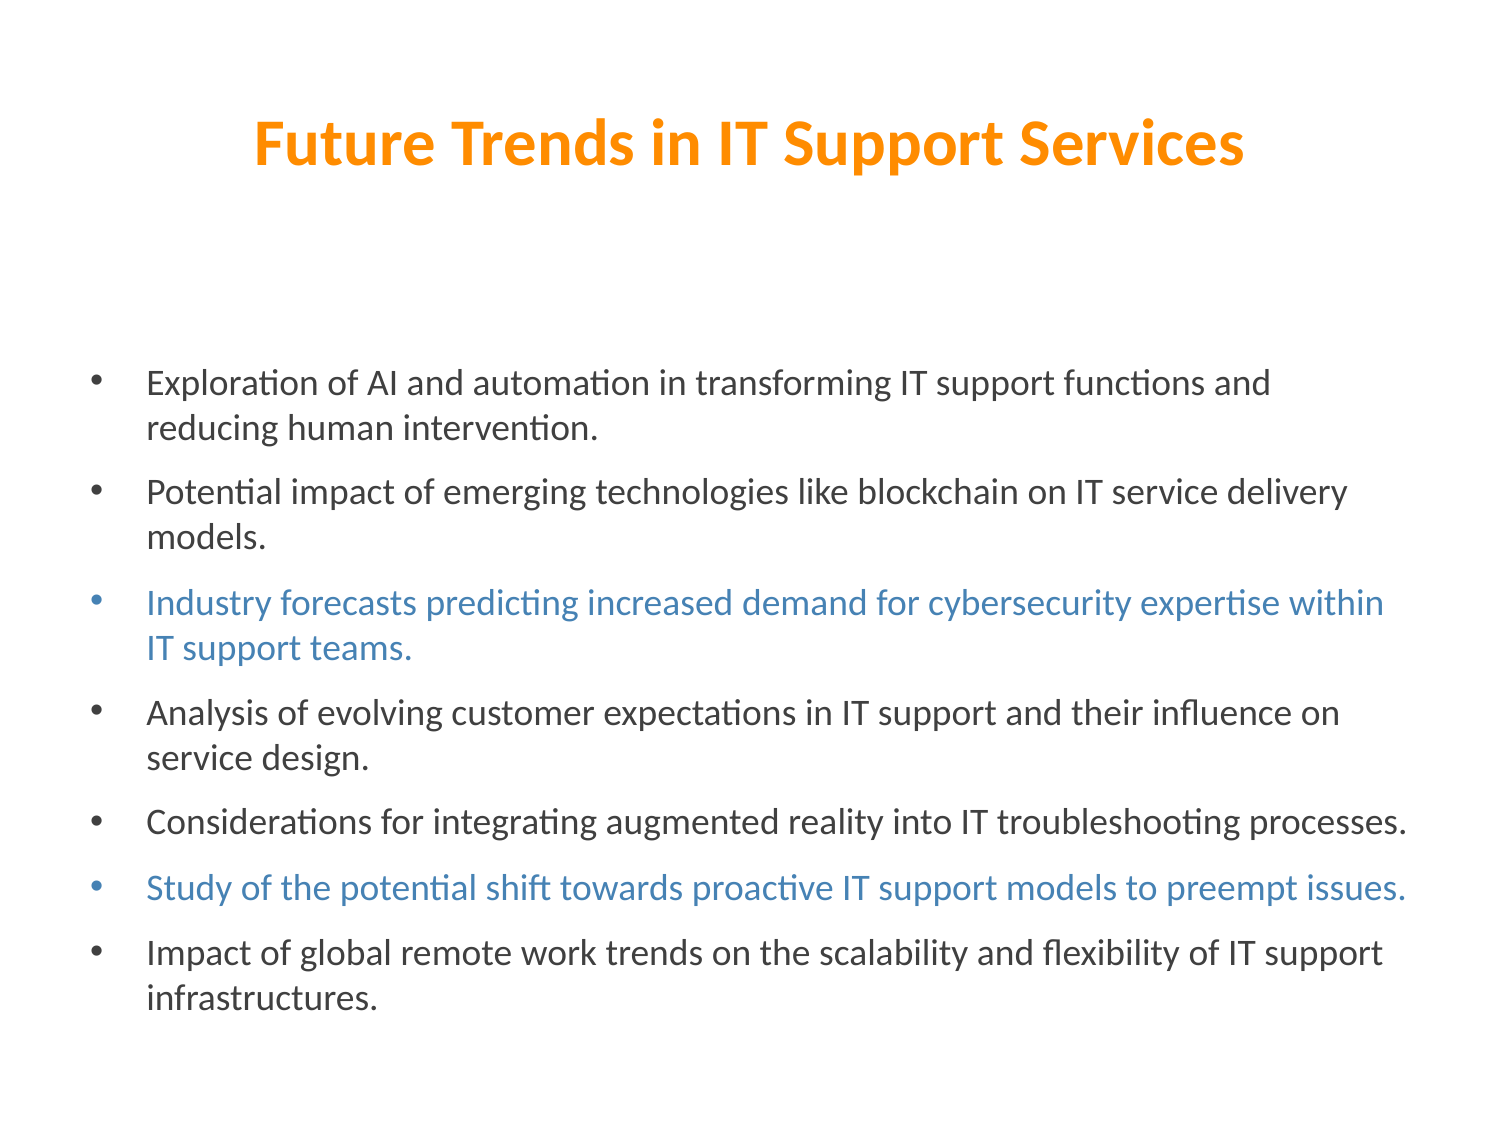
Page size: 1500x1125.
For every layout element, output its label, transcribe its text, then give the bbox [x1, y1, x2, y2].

list Exploration of AI and automation in transforming IT support functions and reducing human intervention. Potential impact of emerging technologies like blockchain on IT service delivery models. Industry forecasts predicting increased demand for cybersecurity expertise within IT support teams. Analysis of evolving customer expectations in IT support and their influence on service design. Considerations for integrating augmented reality into IT troubleshooting processes. Study of the potential shift towards proactive IT support models to preempt issues. Impact of global remote work trends on the scalability and flexibility of IT support infrastructures. [75, 262, 1425, 1005]
title Future Trends in IT Support Services [75, 45, 1425, 233]
